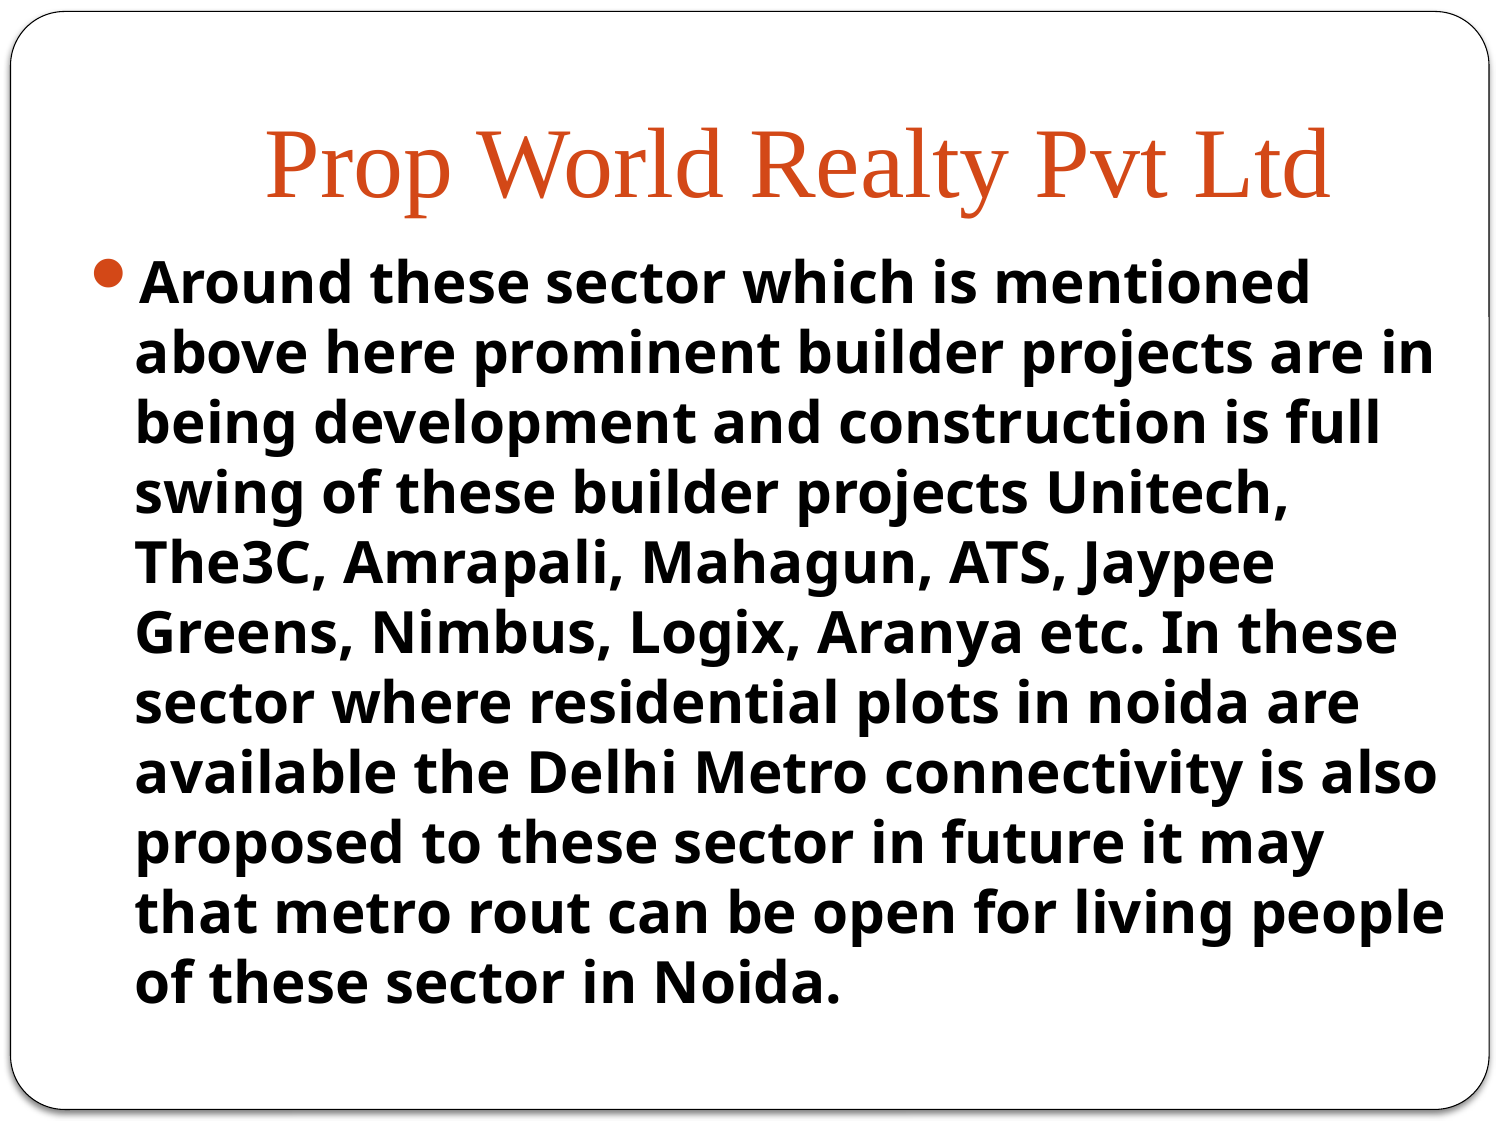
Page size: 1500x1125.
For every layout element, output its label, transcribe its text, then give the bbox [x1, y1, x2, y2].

title Prop World Realty Pvt Ltd [150, 45, 1425, 233]
list Around these sector which is mentioned above here prominent builder projects are in being development and construction is full swing of these builder projects Unitech, The3C, Amrapali, Mahagun, ATS, Jaypee Greens, Nimbus, Logix, Aranya etc. In these sector where residential plots in noida are available the Delhi Metro connectivity is also proposed to these sector in future it may that metro rout can be open for living people of these sector in Noida. [75, 237, 1463, 988]
